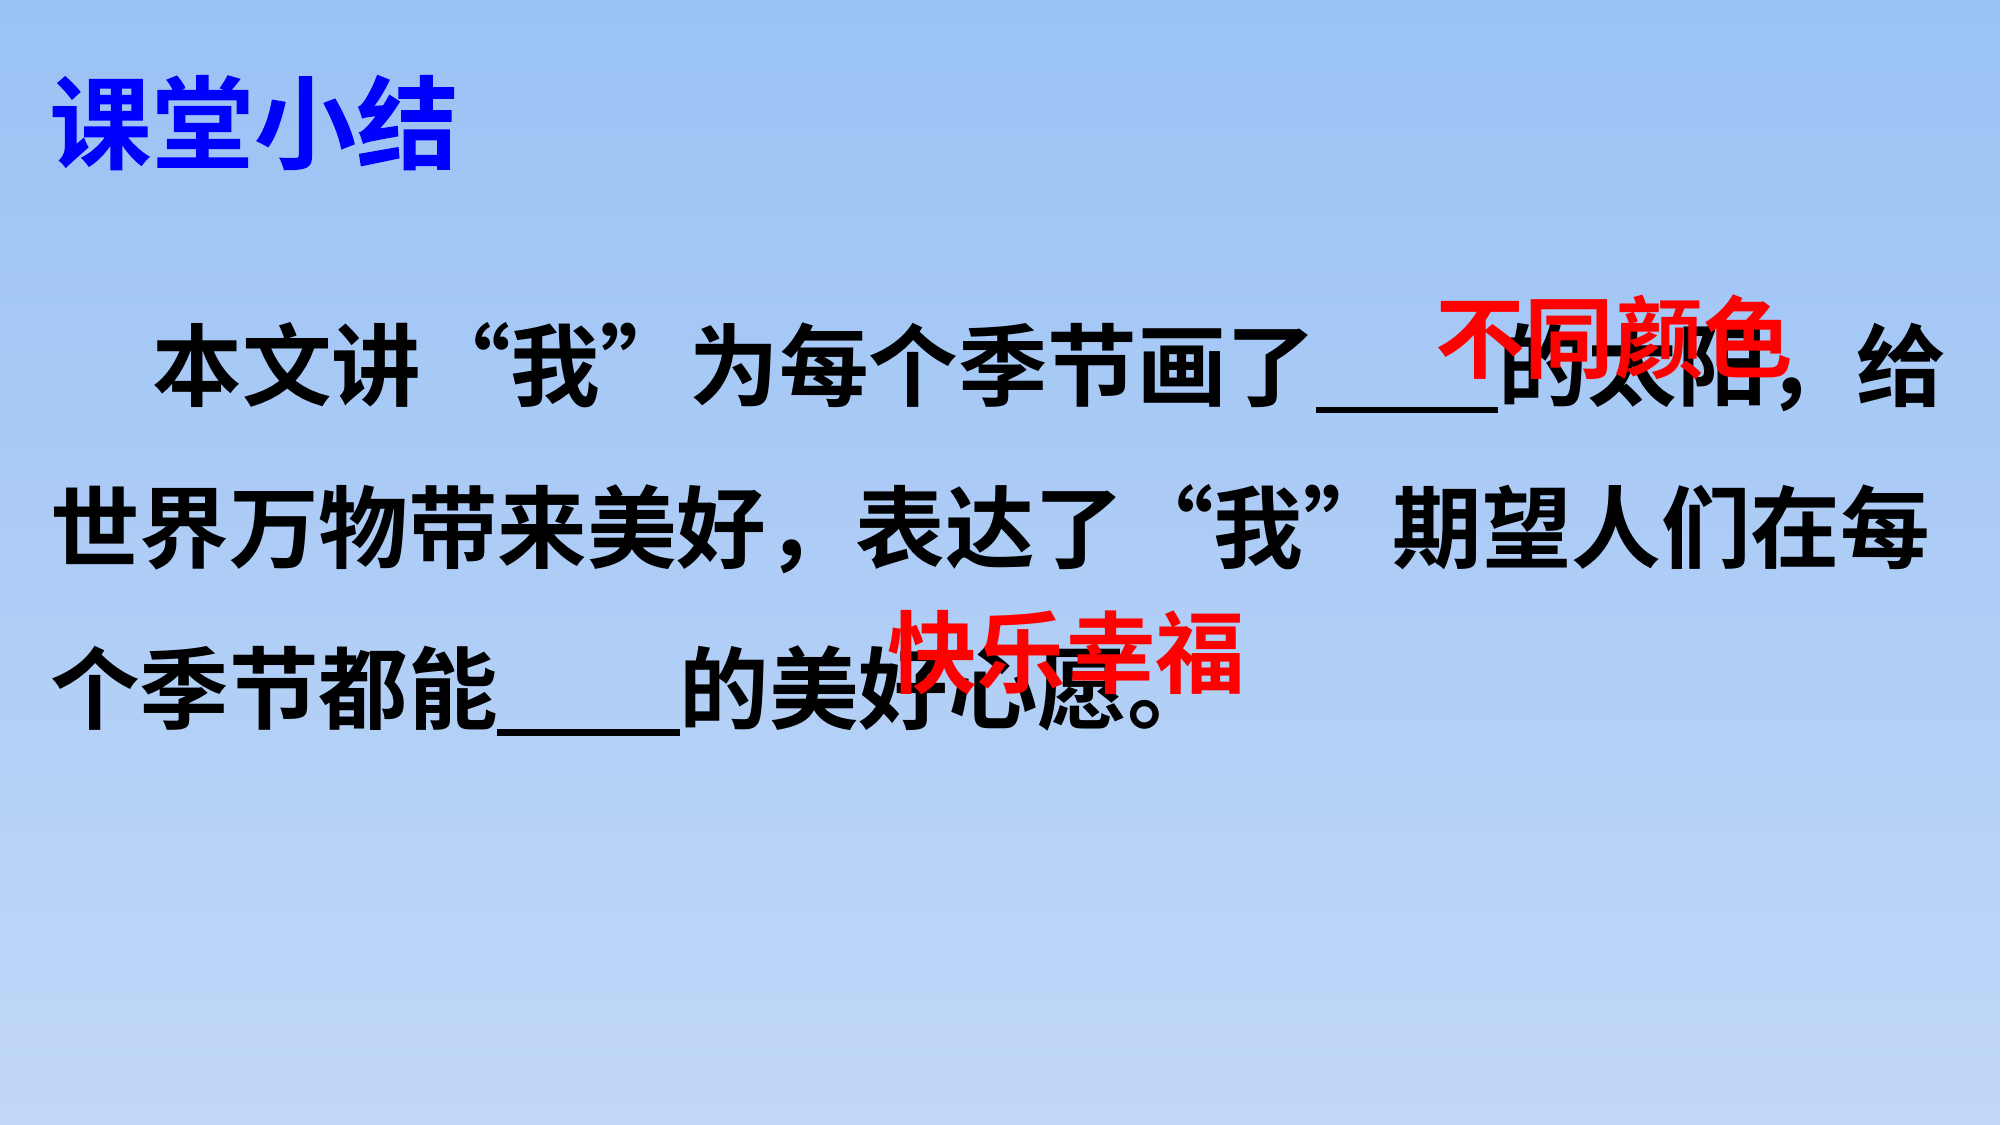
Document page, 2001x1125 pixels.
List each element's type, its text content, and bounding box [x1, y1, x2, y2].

text_box 不同颜色 [1415, 271, 1814, 400]
text_box 本文讲“我”为每个季节画了 的太阳，给世界万物带来美好，表达了“我”期望人们在每个季节都能 的美好心愿。 [30, 246, 1981, 751]
text_box 快乐幸福 [867, 587, 1266, 715]
